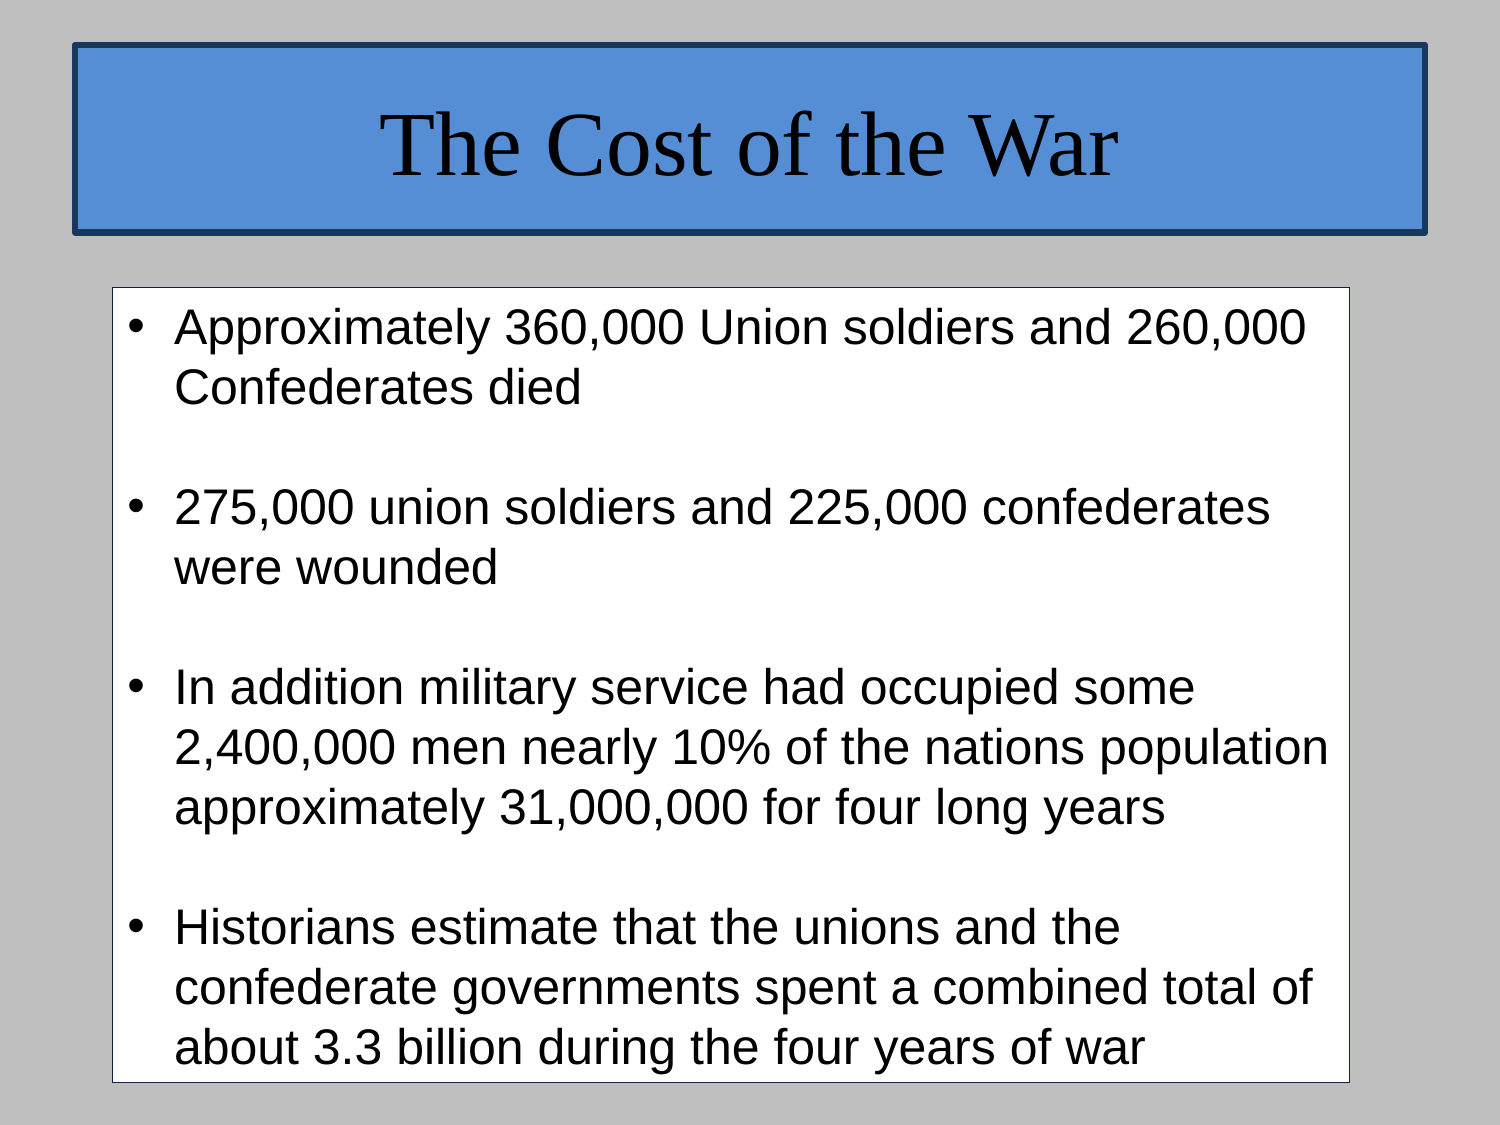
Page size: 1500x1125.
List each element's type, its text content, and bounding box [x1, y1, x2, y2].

title The Cost of the War [75, 45, 1425, 233]
text_box Approximately 360,000 Union soldiers and 260,000 Confederates died 275,000 union soldiers and 225,000 confederates were wounded In addition military service had occupied some 2,400,000 men nearly 10% of the nations population approximately 31,000,000 for four long years Historians estimate that the unions and the confederate governments spent a combined total of about 3.3 billion during the four years of war [112, 287, 1350, 1083]
